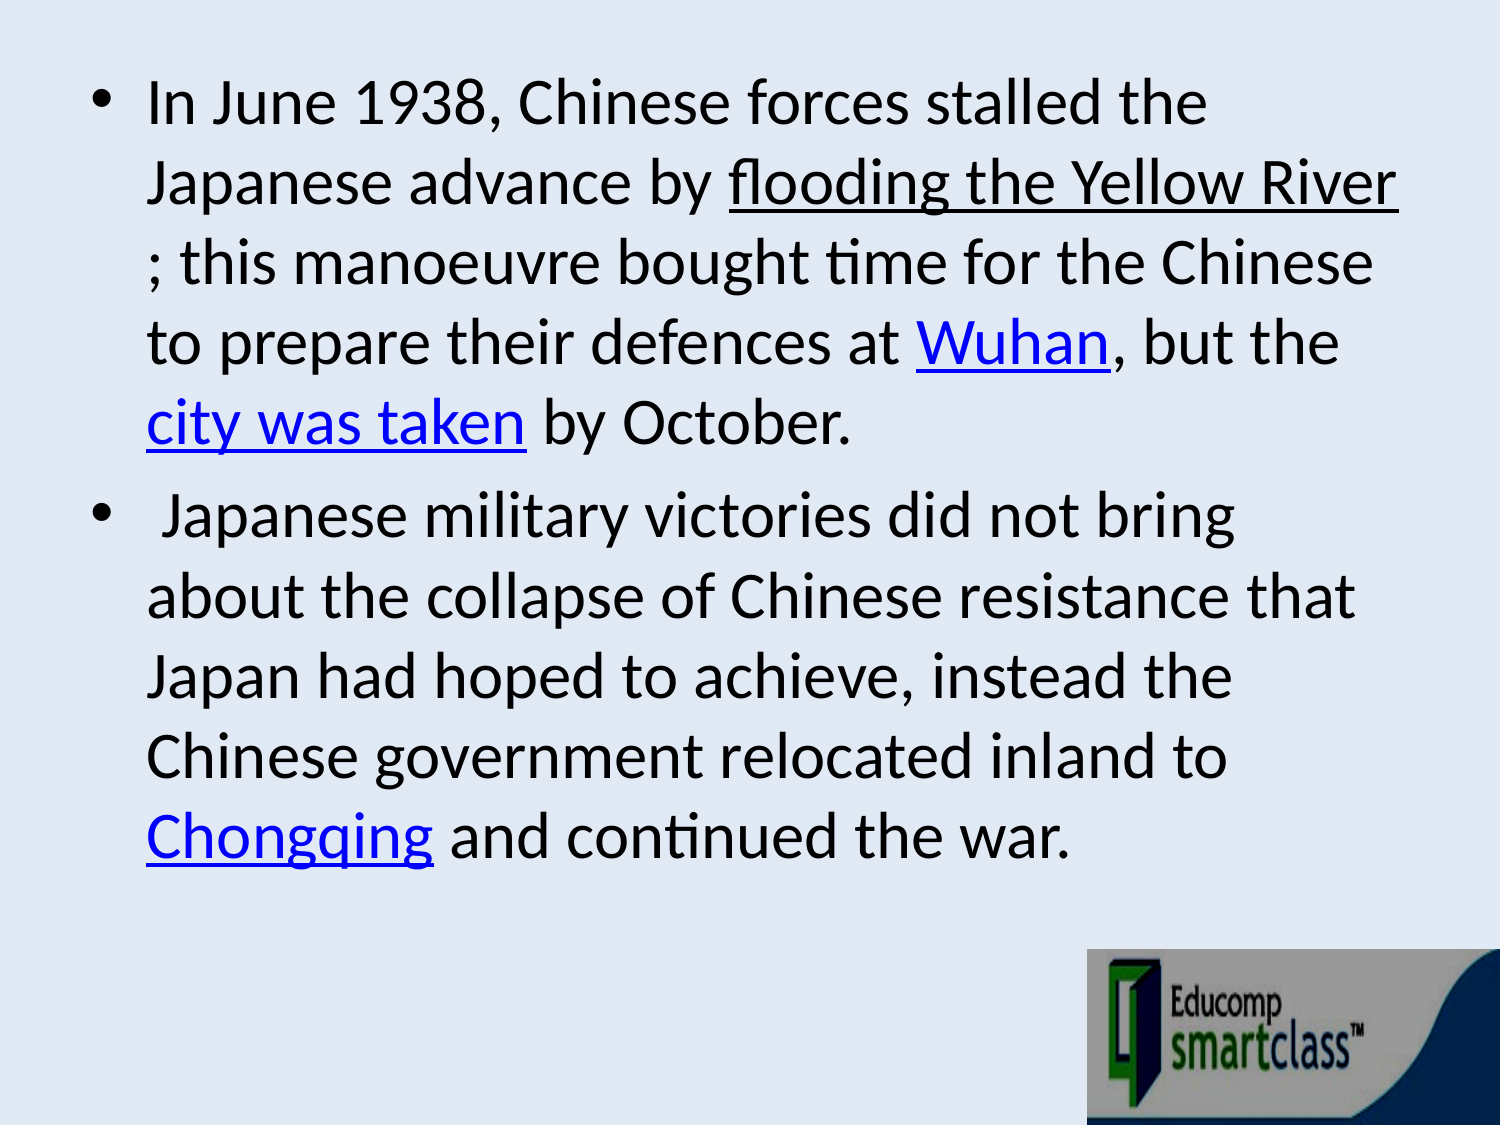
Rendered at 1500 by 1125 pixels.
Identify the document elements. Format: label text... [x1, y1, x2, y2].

list In June 1938, Chinese forces stalled the Japanese advance by flooding the Yellow River; this manoeuvre bought time for the Chinese to prepare their defences at Wuhan, but the city was taken by October. Japanese military victories did not bring about the collapse of Chinese resistance that Japan had hoped to achieve, instead the Chinese government relocated inland to Chongqing and continued the war. [75, 50, 1425, 1005]
picture [1087, 949, 1500, 1125]
